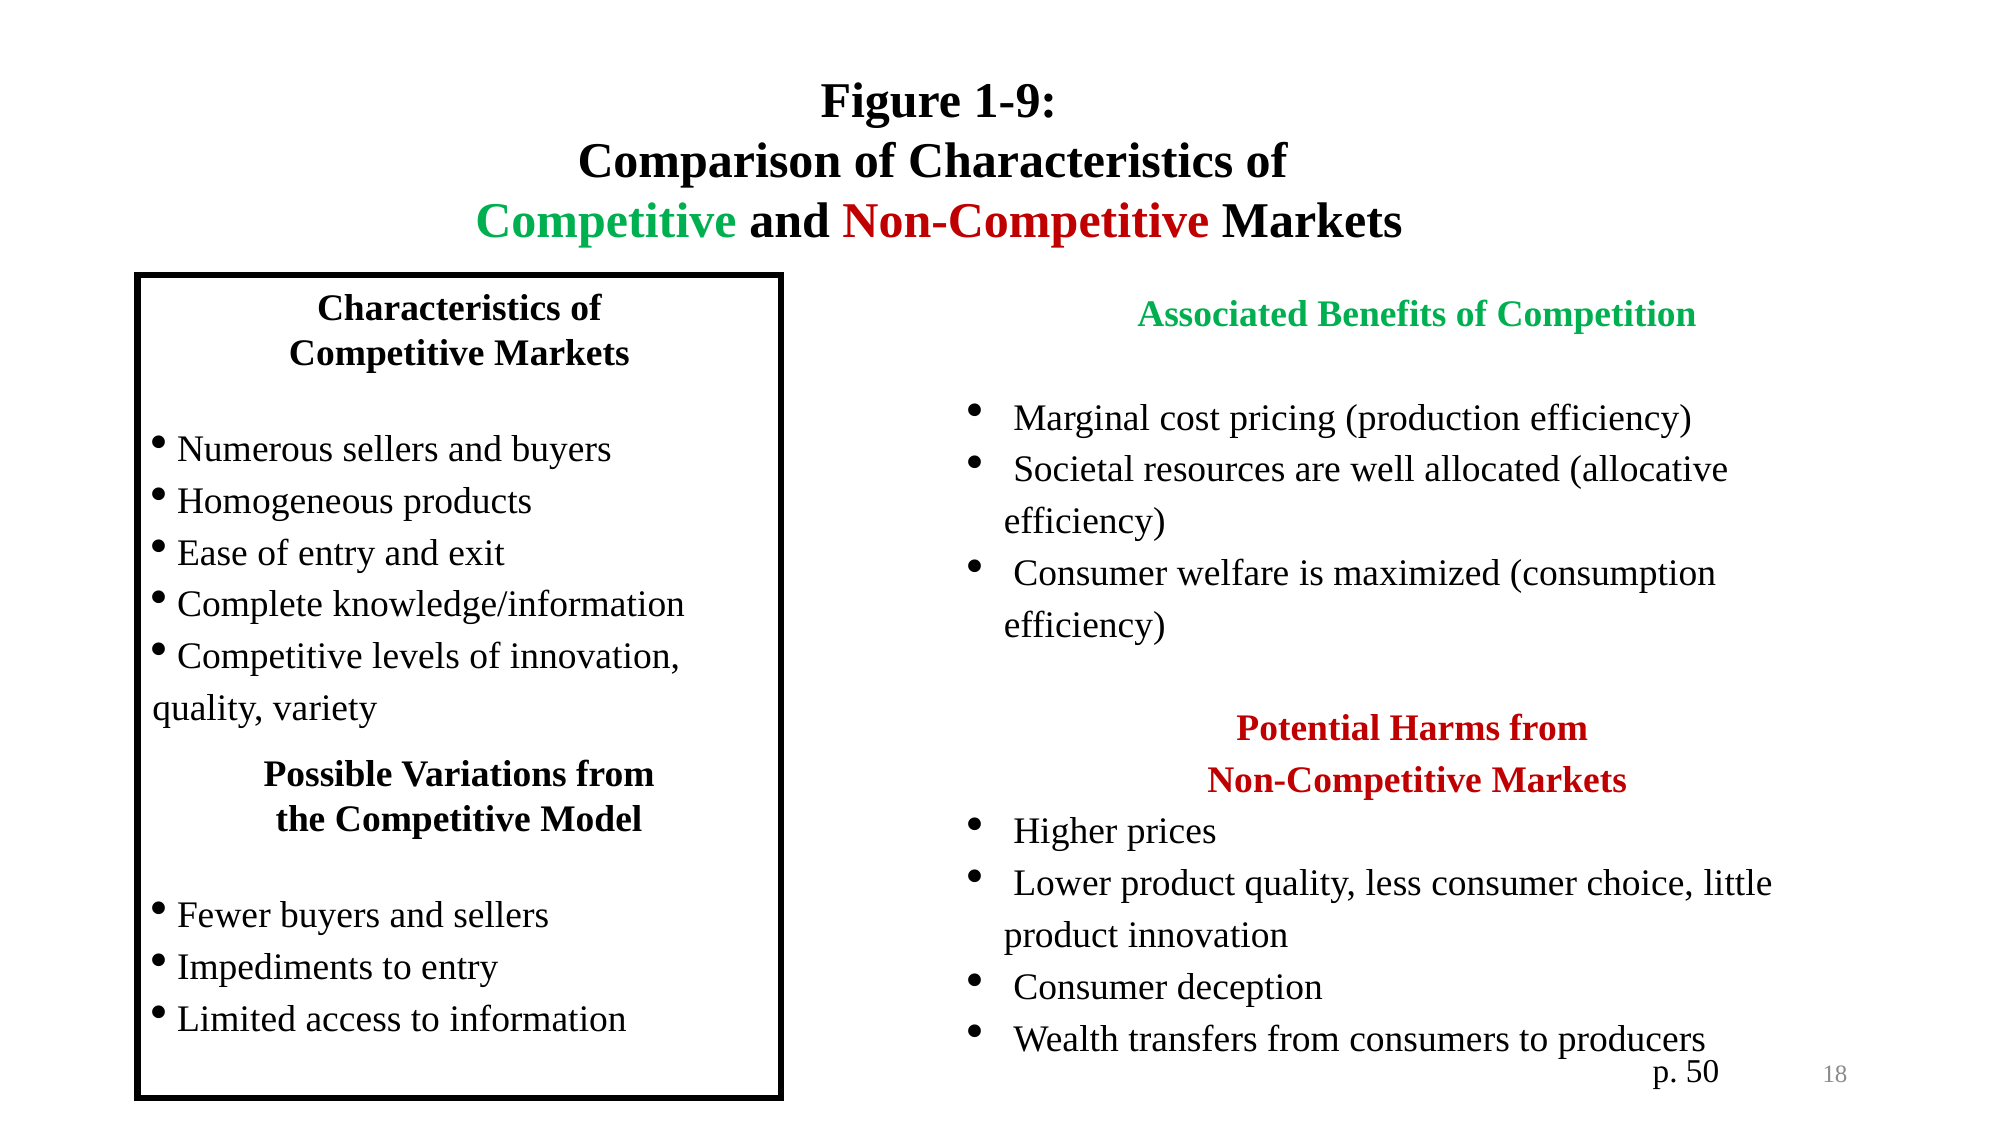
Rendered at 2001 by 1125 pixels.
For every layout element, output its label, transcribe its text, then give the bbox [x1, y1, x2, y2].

slide_number 18 [1412, 1042, 1863, 1103]
text_box Characteristics of Competitive Markets Numerous sellers and buyers Homogeneous products Ease of entry and exit Complete knowledge/information Competitive levels of innovation, quality, variety Possible Variations from the Competitive Model Fewer buyers and sellers Impediments to entry Limited access to information [137, 275, 782, 1099]
text_box Associated Benefits of Competition Marginal cost pricing (production efficiency) Societal resources are well allocated (allocative efficiency) Consumer welfare is maximized (consumption efficiency) Potential Harms from Non-Competitive Markets Higher prices Lower product quality, less consumer choice, little product innovation Consumer deception Wealth transfers from consumers to producers [914, 275, 1846, 1066]
text_box Figure 1-9: Comparison of Characteristics of Competitive and Non-Competitive Markets [445, 60, 1433, 255]
text_box [450, 237, 1013, 298]
